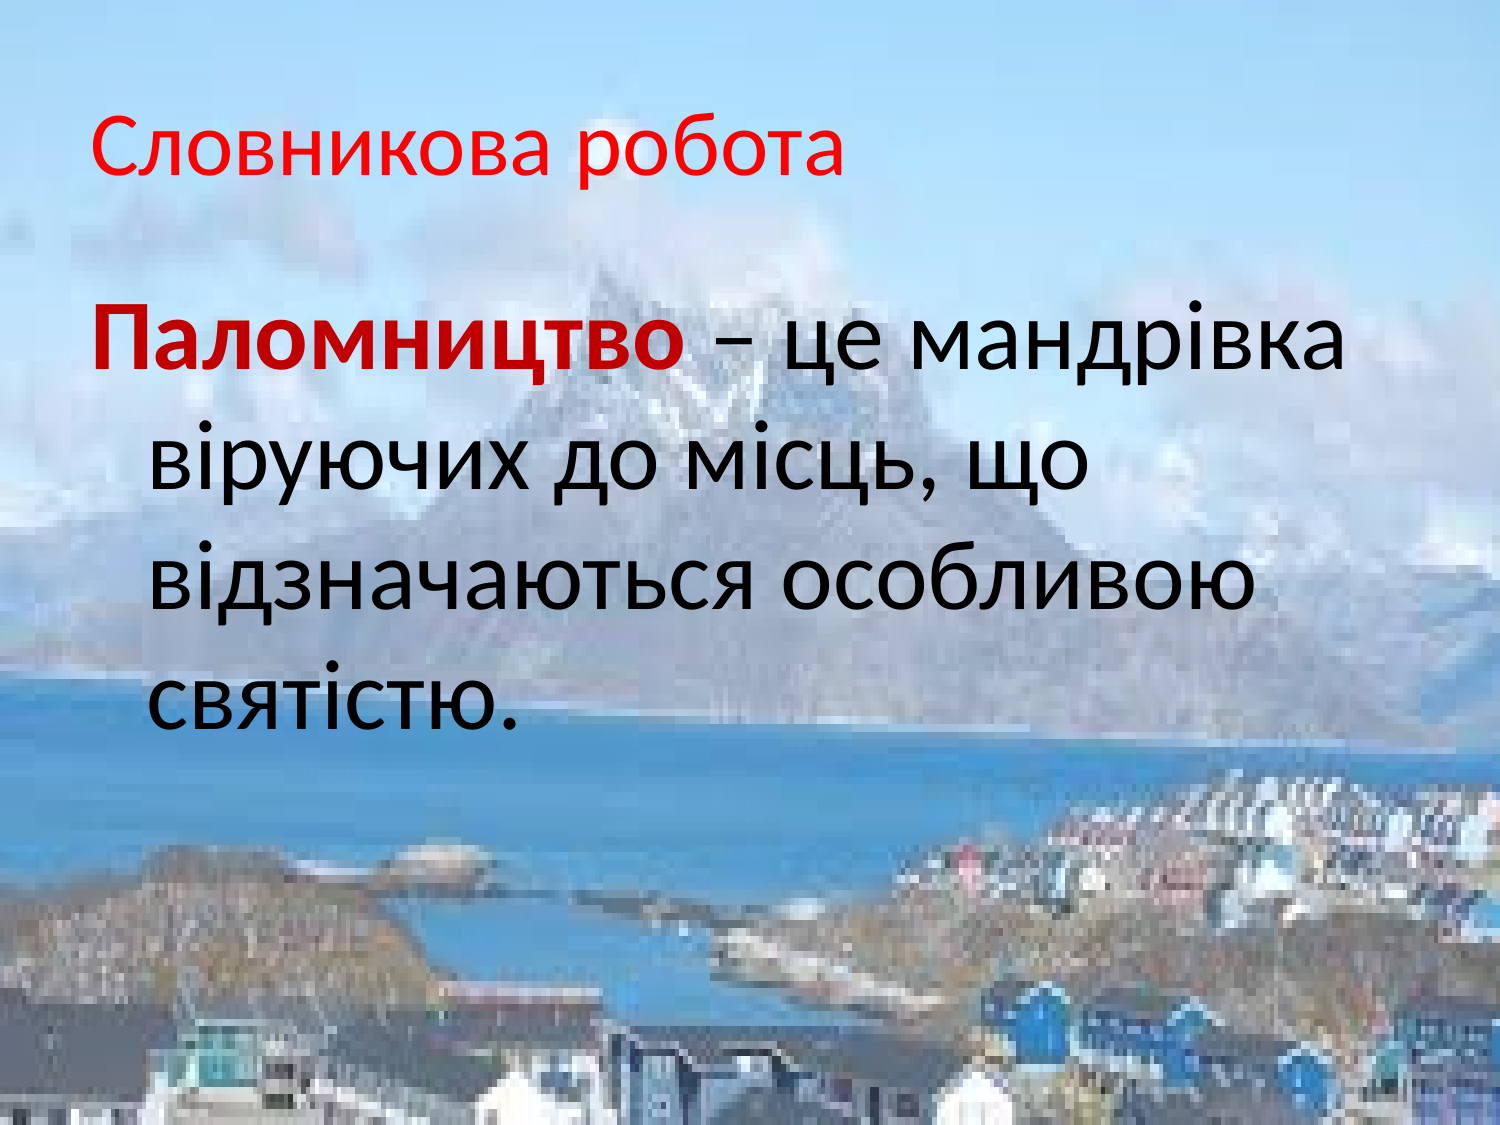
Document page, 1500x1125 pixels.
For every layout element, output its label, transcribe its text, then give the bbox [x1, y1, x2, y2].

list Паломництво – це мандрівка віруючих до місць, що відзначаються особливою святістю. [75, 262, 1425, 1005]
title Словникова робота [75, 45, 1425, 233]
table_cell [0, 0, 1500, 1125]
